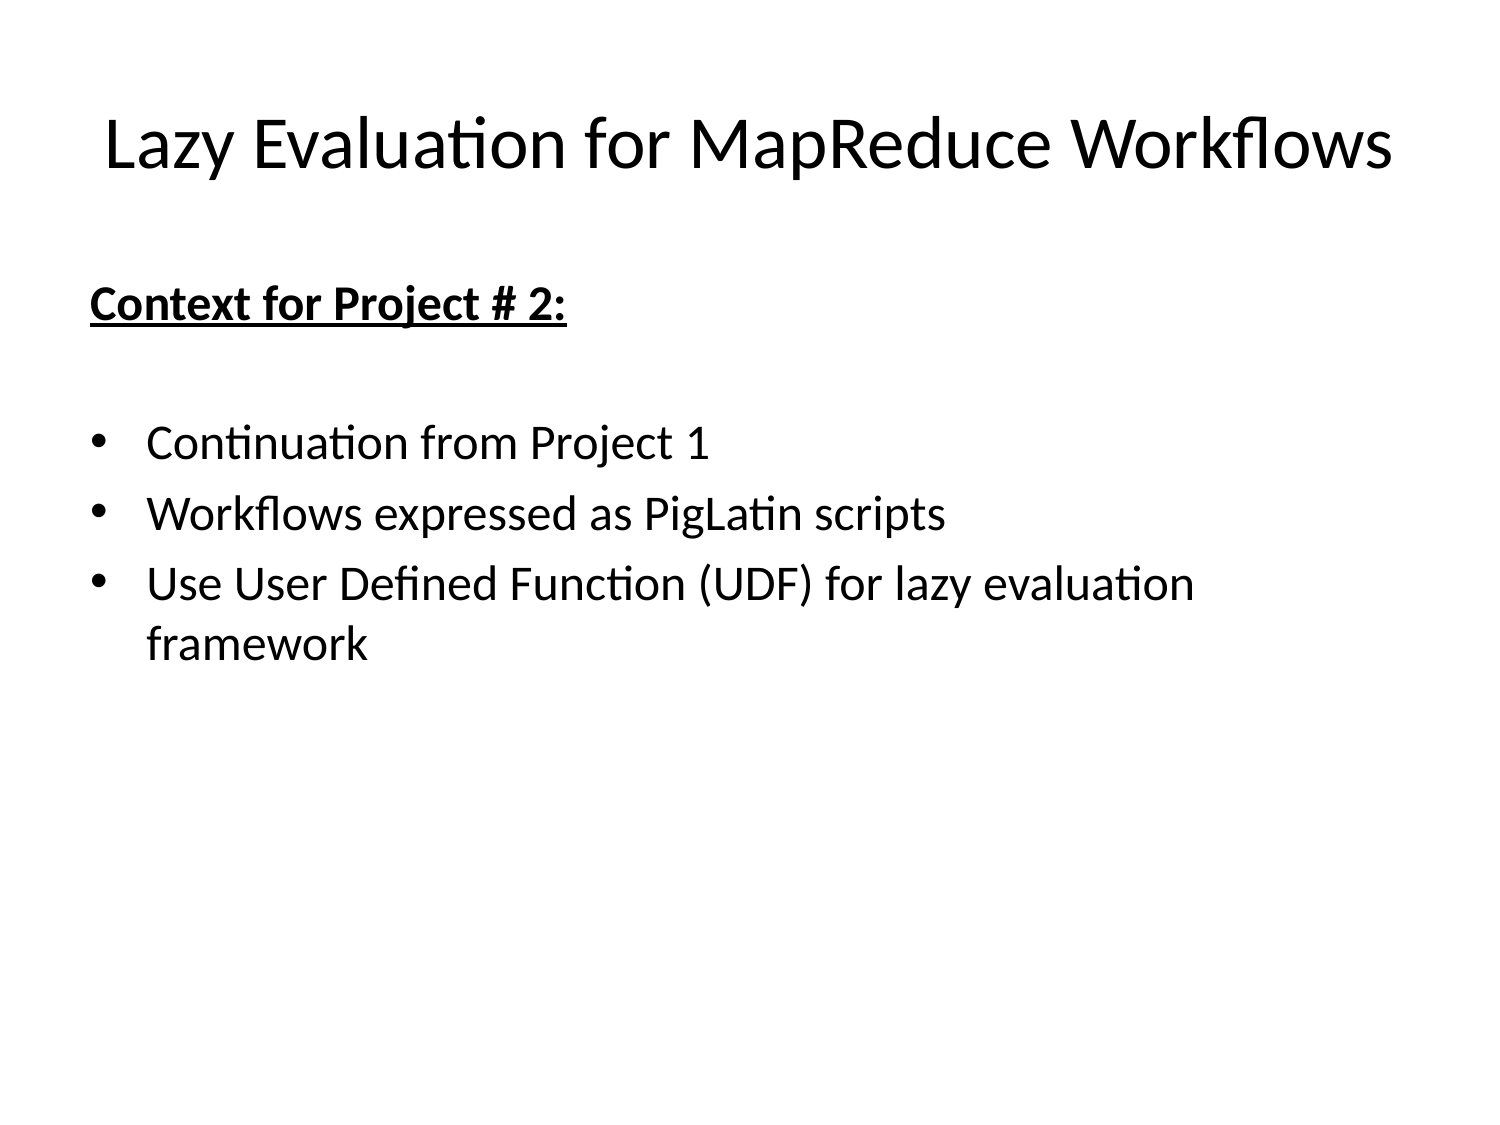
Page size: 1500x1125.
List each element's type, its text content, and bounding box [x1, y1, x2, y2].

list Context for Project # 2: Continuation from Project 1 Workflows expressed as PigLatin scripts Use User Defined Function (UDF) for lazy evaluation framework [75, 262, 1425, 1005]
title Lazy Evaluation for MapReduce Workflows [75, 45, 1425, 233]
